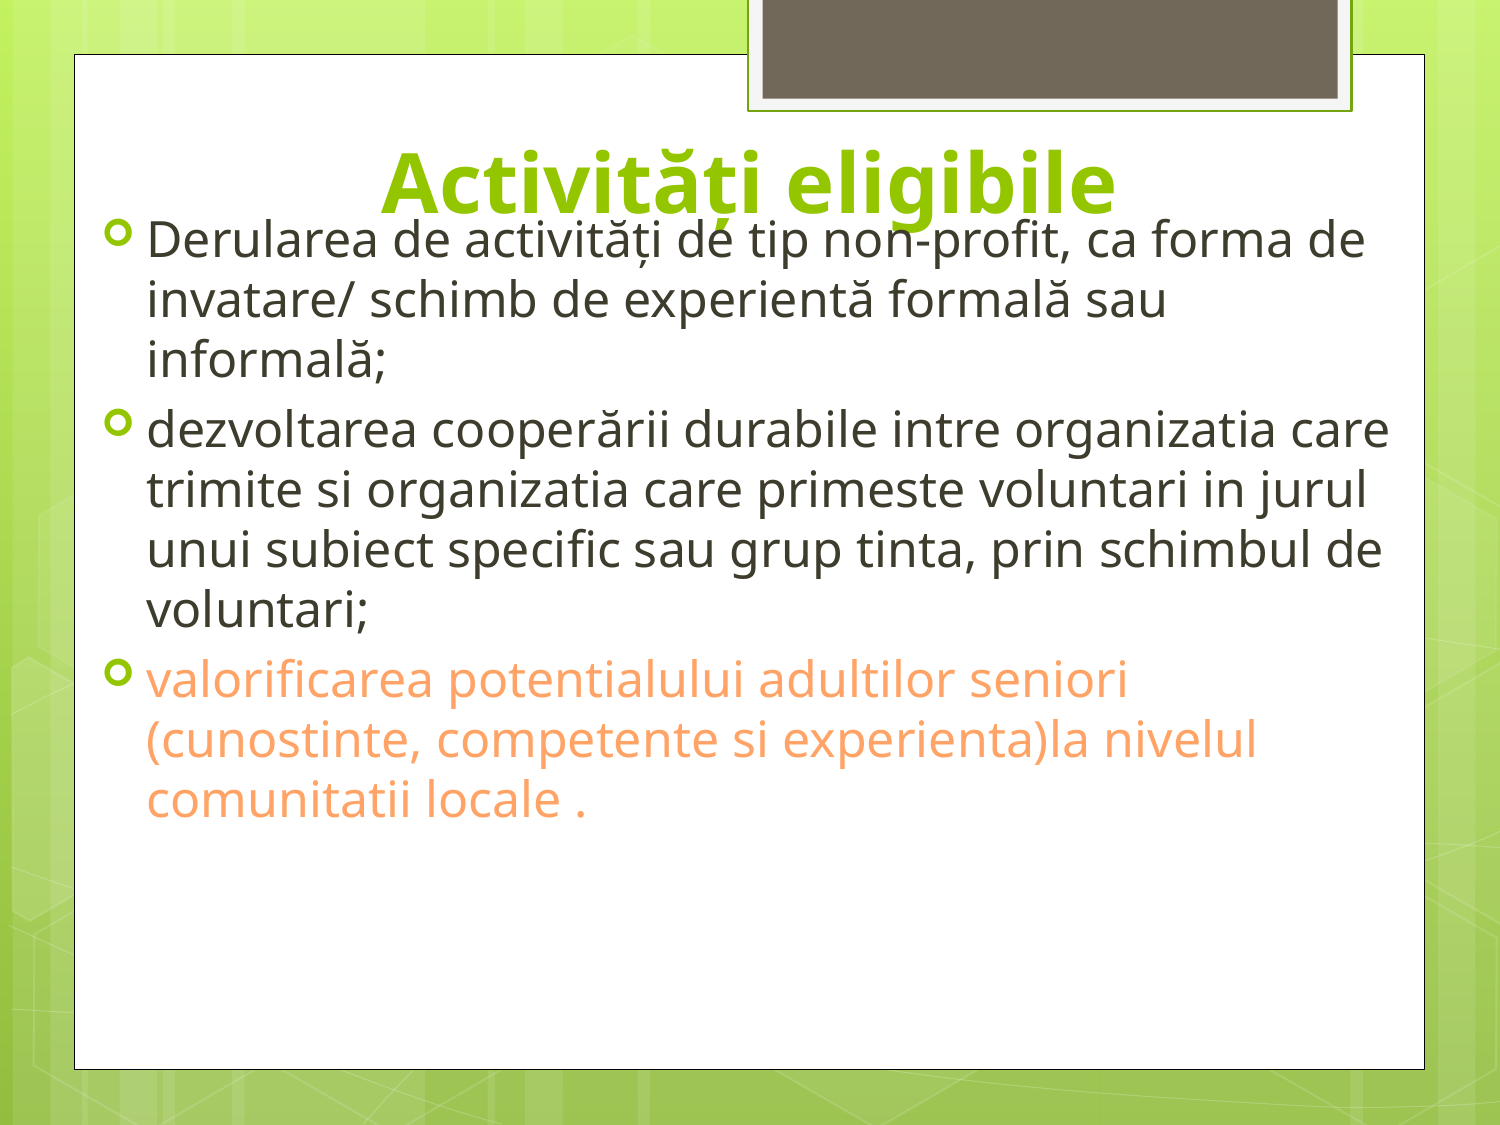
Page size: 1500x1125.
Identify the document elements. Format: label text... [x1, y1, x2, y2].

list Derularea de activități de tip non-profit, ca forma de invatare/ schimb de experientă formală sau informală; dezvoltarea cooperării durabile intre organizatia care trimite si organizatia care primeste voluntari in jurul unui subiect specific sau grup tinta, prin schimbul de voluntari; valorificarea potentialului adultilor seniori (cunostinte, competente si experienta)la nivelul comunitatii locale . [75, 200, 1425, 1088]
title Activități eligibile [75, 43, 1425, 200]
